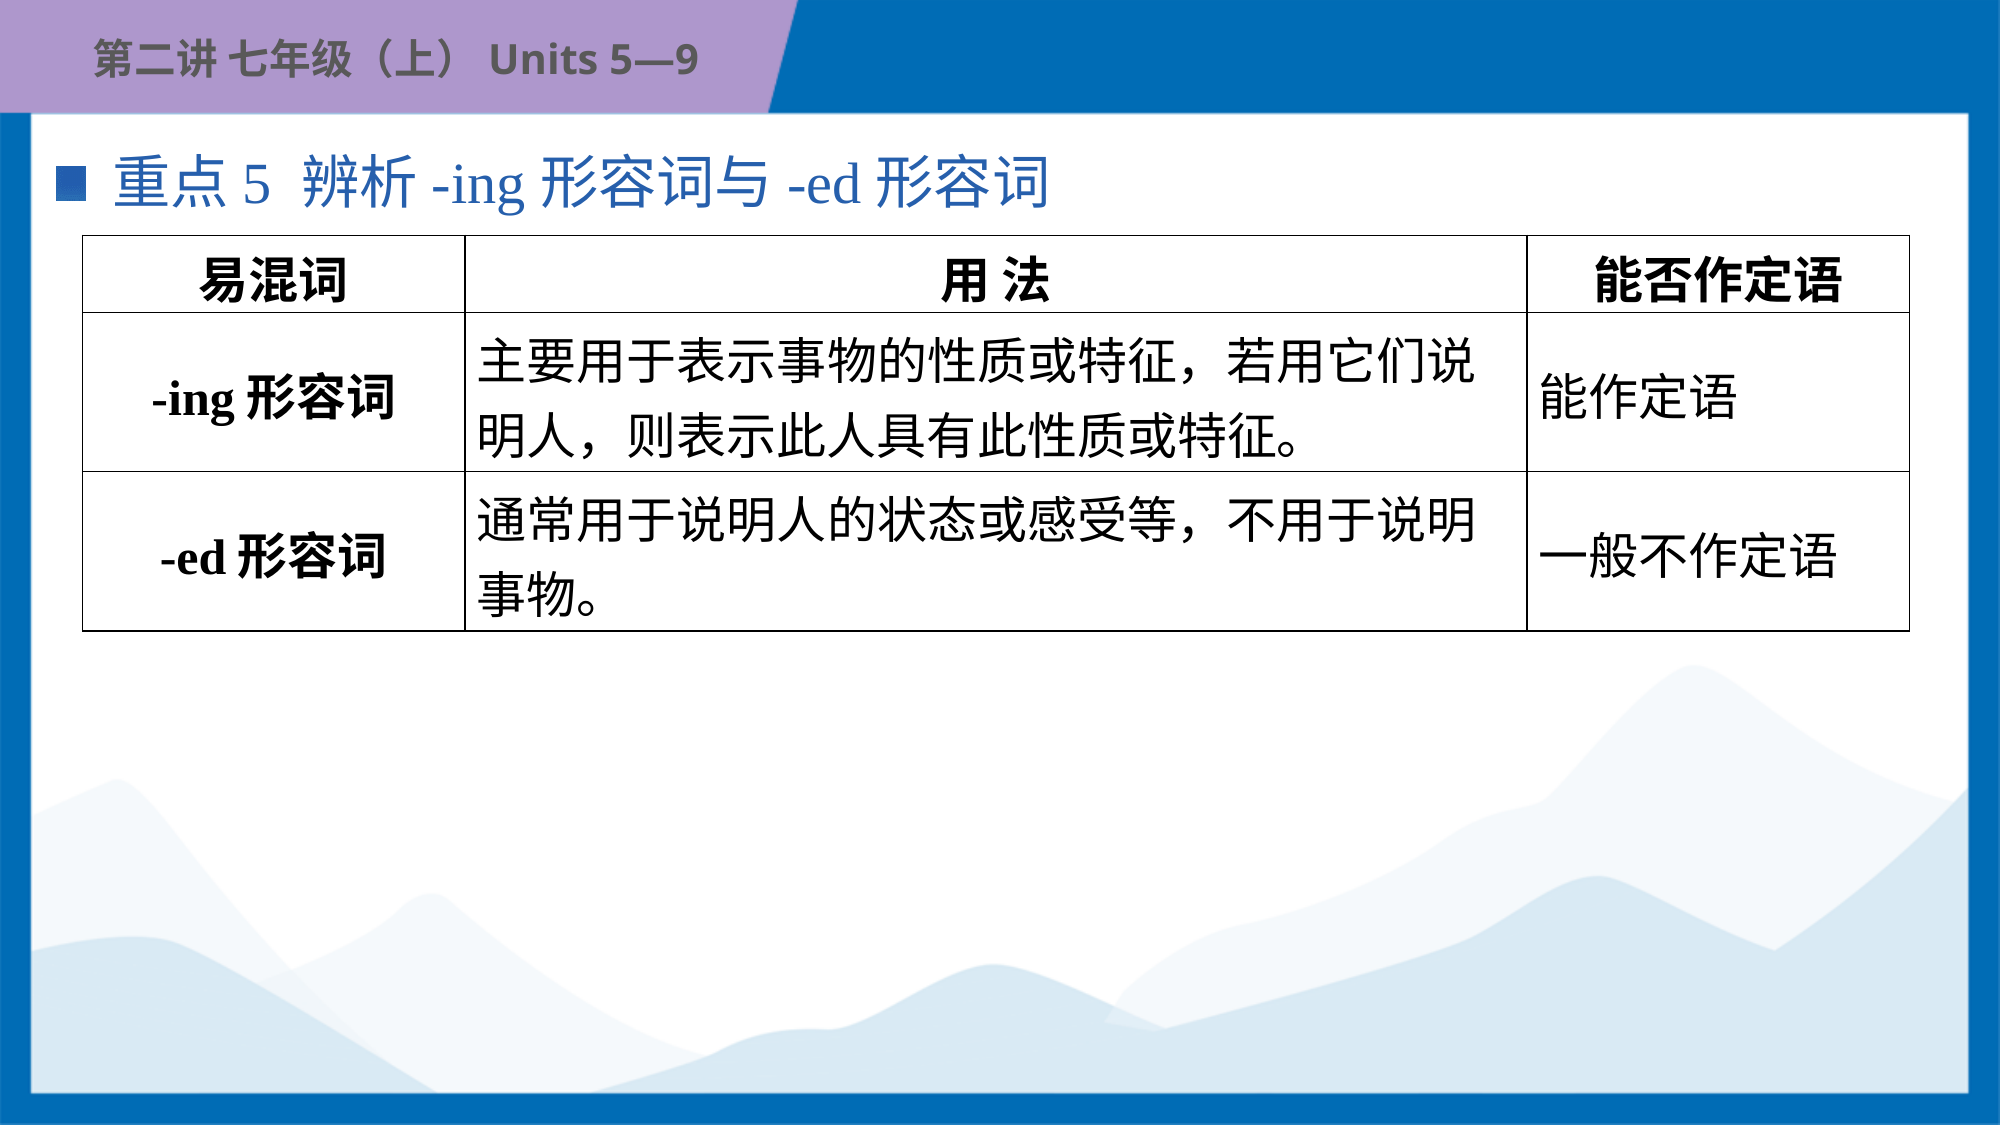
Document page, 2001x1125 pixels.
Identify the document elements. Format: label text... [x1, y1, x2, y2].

table_cell -ing形容词 [83, 313, 464, 471]
table_cell 能作定语 [1528, 313, 1909, 471]
table_cell 主要用于表示事物的性质或特征，若用它们说 明人，则表示此人具有此性质或特征。 [466, 313, 1526, 471]
table_cell 通常用于说明人的状态或感受等，不用于说明 事物。 [466, 472, 1526, 630]
table_header 用 法 [466, 236, 1526, 312]
table_header 能否作定语 [1528, 236, 1909, 312]
table_header 易混词 [83, 236, 464, 312]
picture [0, 0, 2000, 1125]
table_cell -ed形容词 [83, 472, 464, 630]
table_cell 一般不作定语 [1528, 472, 1909, 630]
text_box 重点5 辨析-ing形容词与-ed形容词 [112, 144, 1917, 215]
